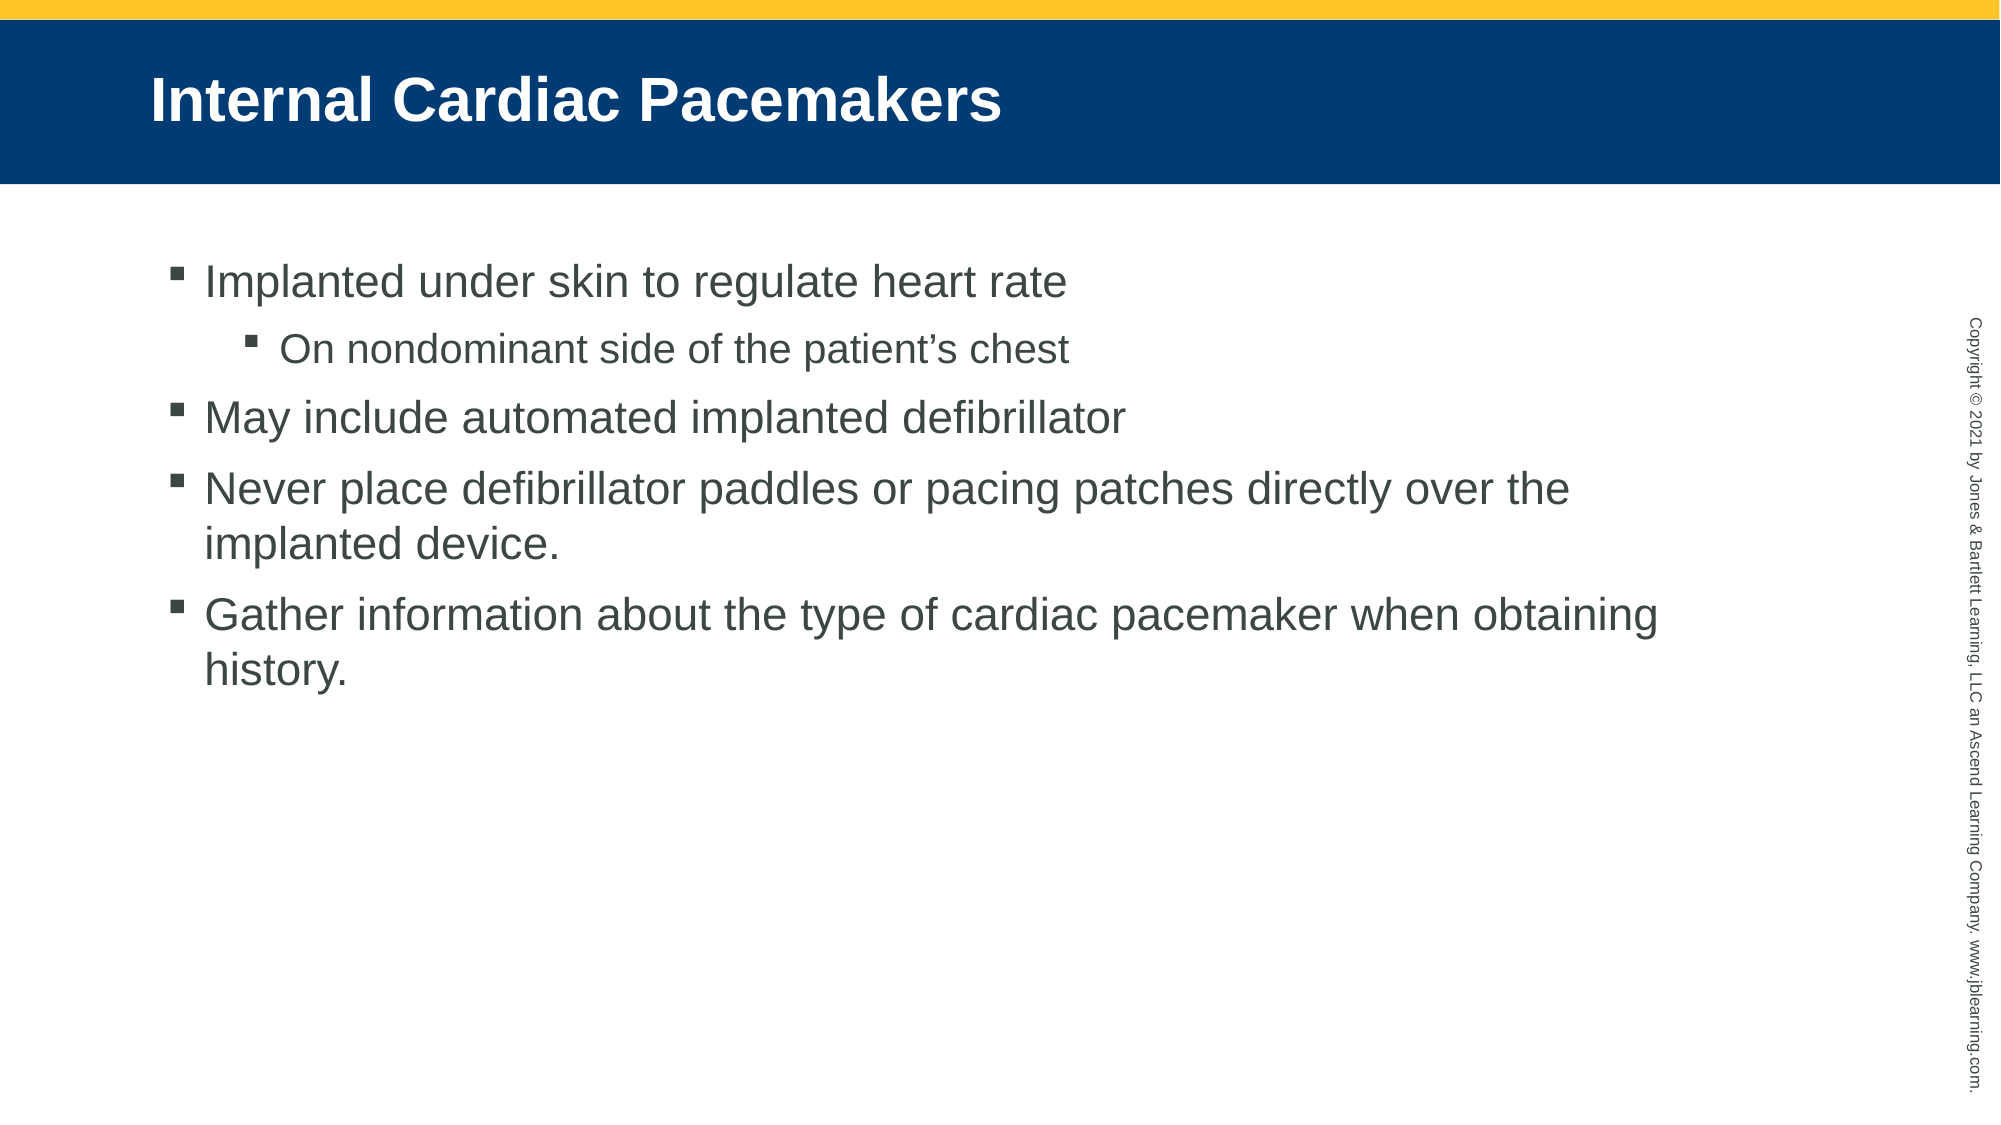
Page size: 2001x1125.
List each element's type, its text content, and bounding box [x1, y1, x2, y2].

title Internal Cardiac Pacemakers [0, 19, 2000, 185]
list Implanted under skin to regulate heart rate On nondominant side of the patient’s chest May include automated implanted defibrillator Never place defibrillator paddles or pacing patches directly over the implanted device. Gather information about the type of cardiac pacemaker when obtaining history. [151, 244, 1773, 1016]
